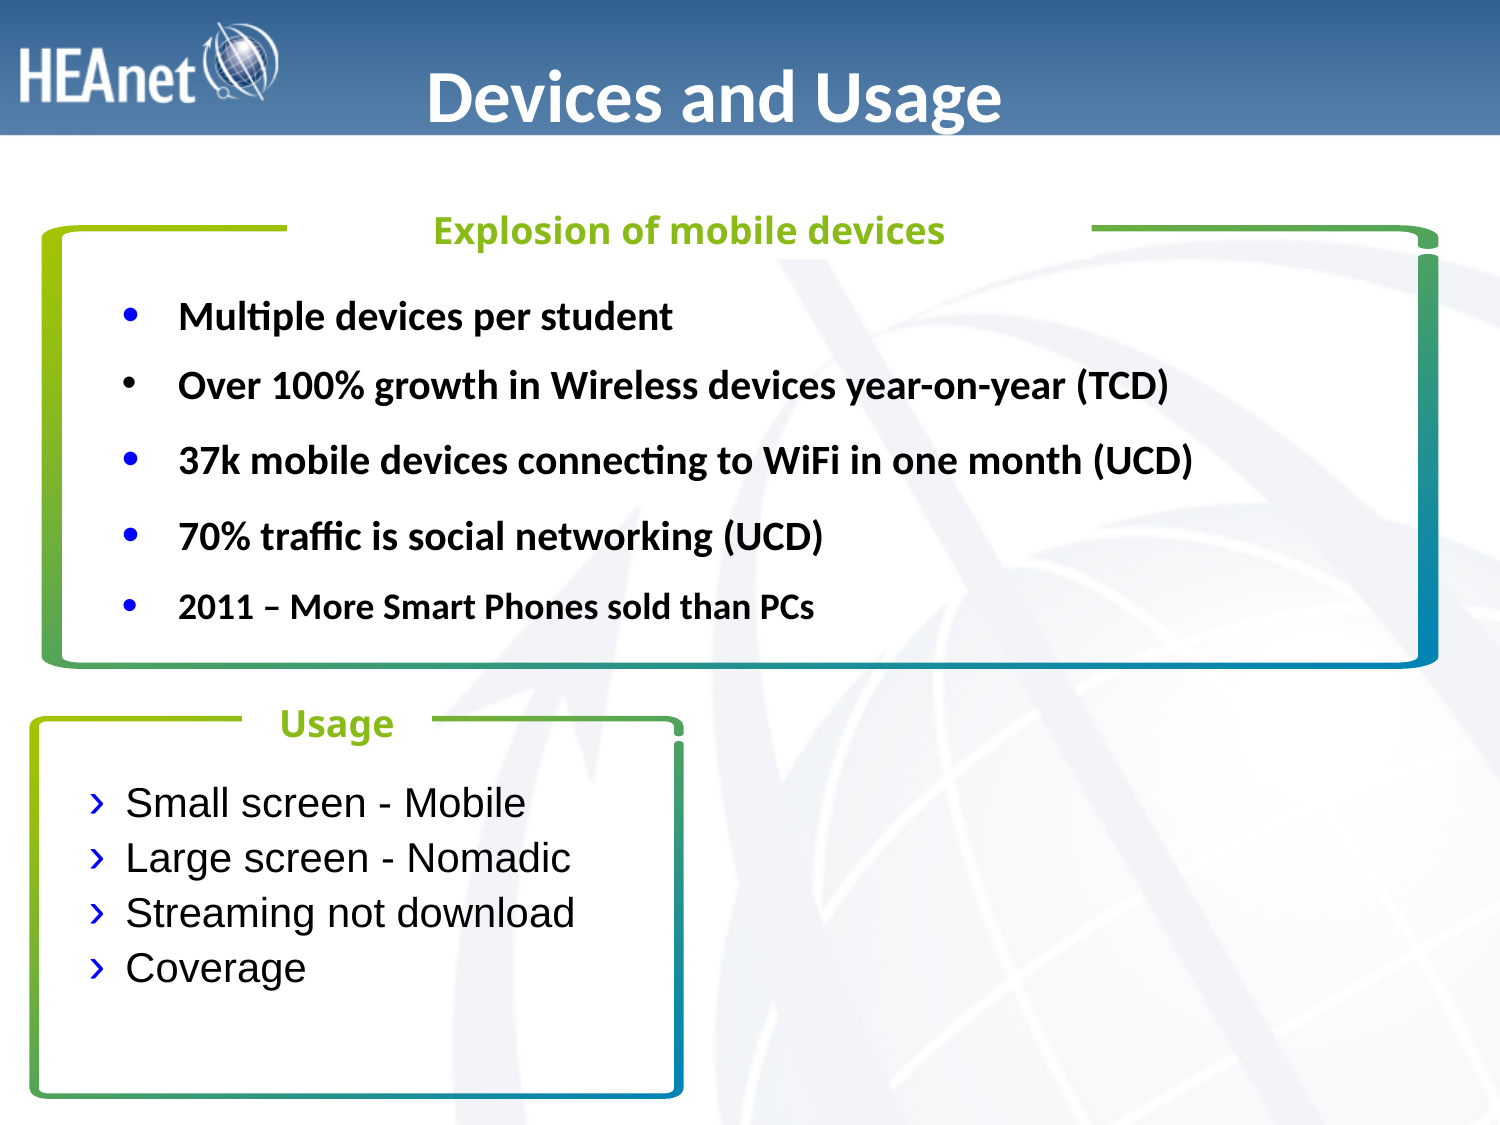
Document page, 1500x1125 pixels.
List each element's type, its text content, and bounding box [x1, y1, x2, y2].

text_box Usage [242, 692, 432, 753]
title Devices and Usage [64, 12, 1349, 173]
text_box [29, 715, 684, 1099]
list Multiple devices per student Over 100% growth in Wireless devices year-on-year (TCD) 37k mobile devices connecting to WiFi in one month (UCD) 70% traffic is social networking (UCD) 2011 – More Smart Phones sold than PCs [106, 271, 1418, 658]
picture [0, 0, 1500, 1125]
text_box Explosion of mobile devices [287, 199, 1092, 260]
text_box Small screen - Mobile Large screen - Nomadic Streaming not download Coverage [76, 763, 655, 998]
text_box [41, 225, 1439, 669]
